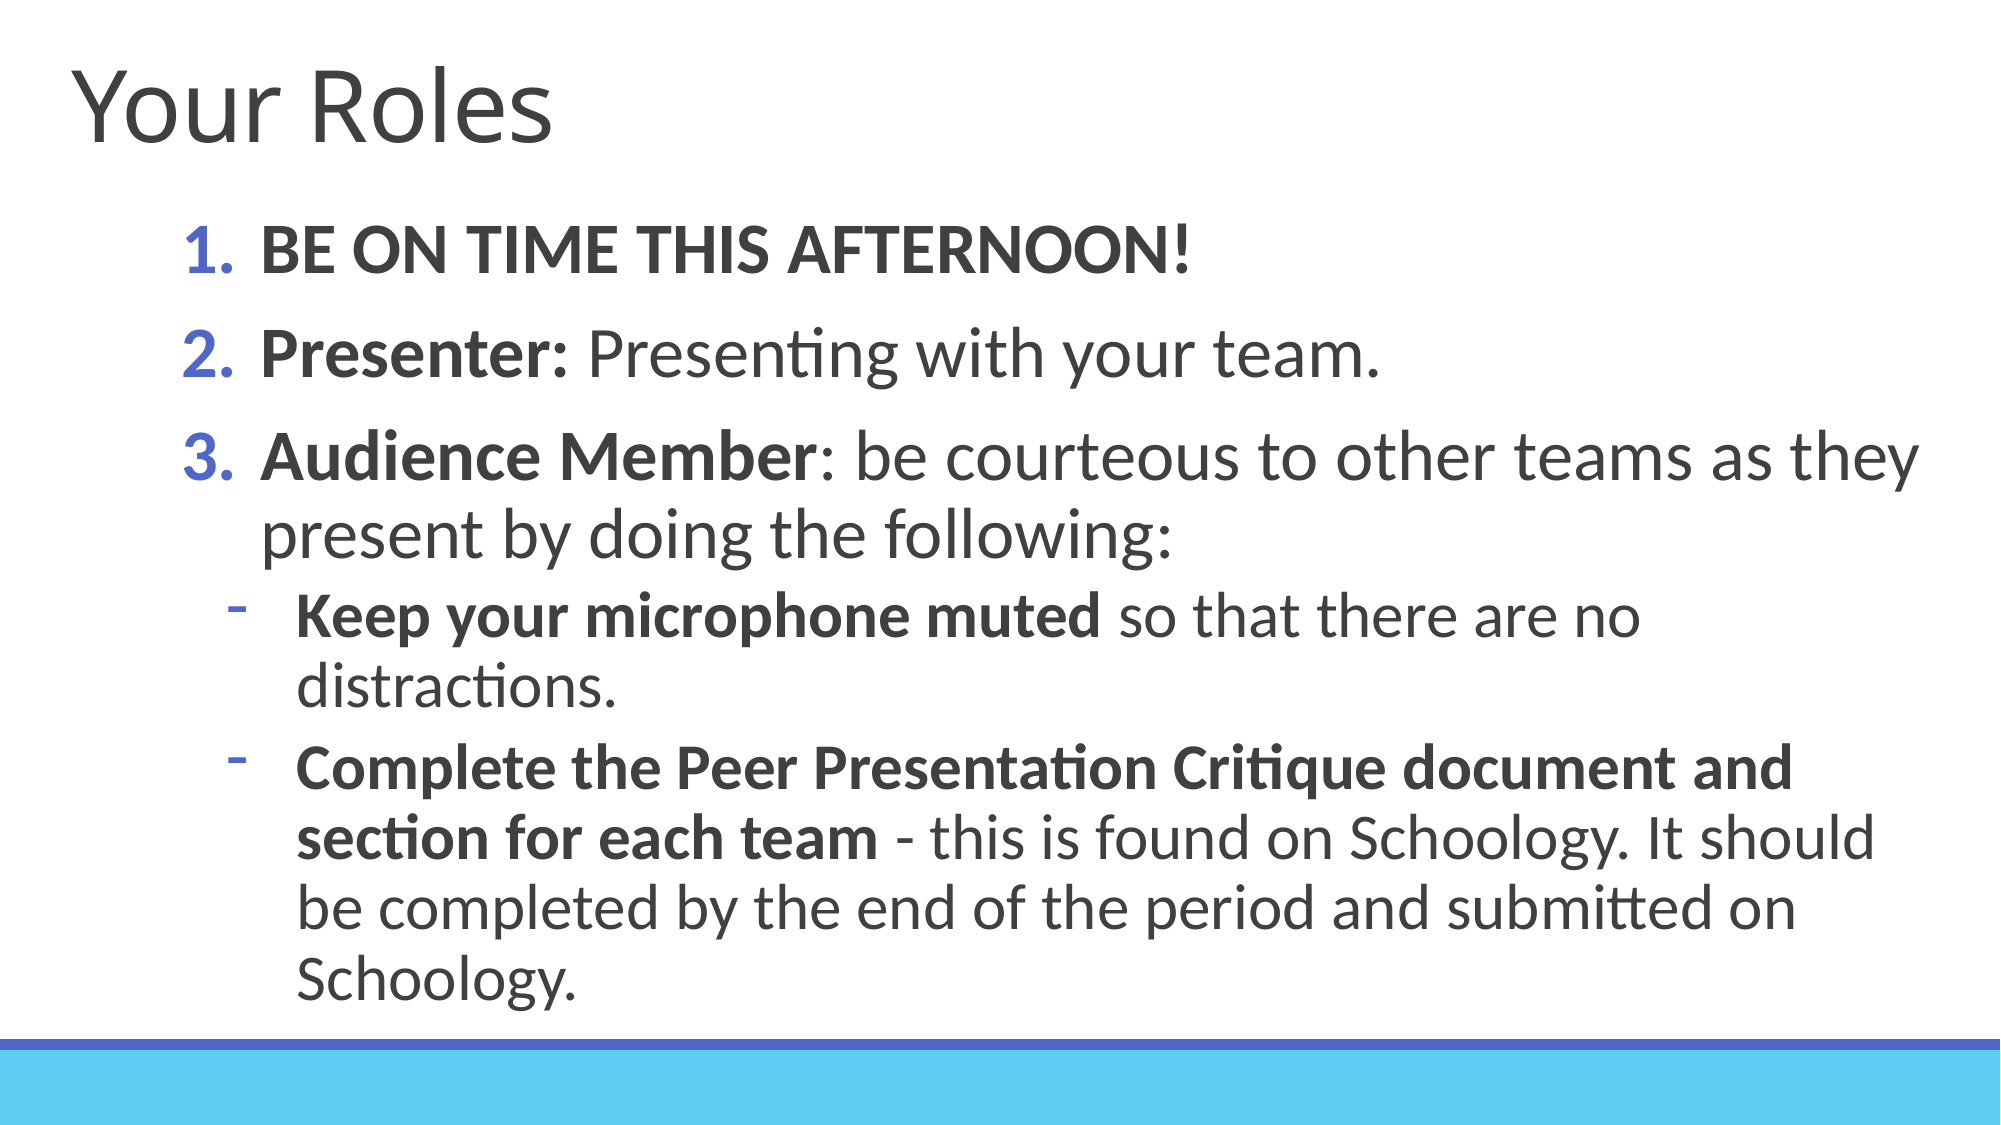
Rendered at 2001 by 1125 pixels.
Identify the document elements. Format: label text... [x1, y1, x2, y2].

title Your Roles [56, 45, 1915, 171]
list BE ON TIME THIS AFTERNOON! Presenter: Presenting with your team. Audience Member: be courteous to other teams as they present by doing the following: Keep your microphone muted so that there are no distractions. Complete the Peer Presentation Critique document and section for each team - this is found on Schoology. It should be completed by the end of the period and submitted on Schoology. [106, 203, 1933, 1032]
